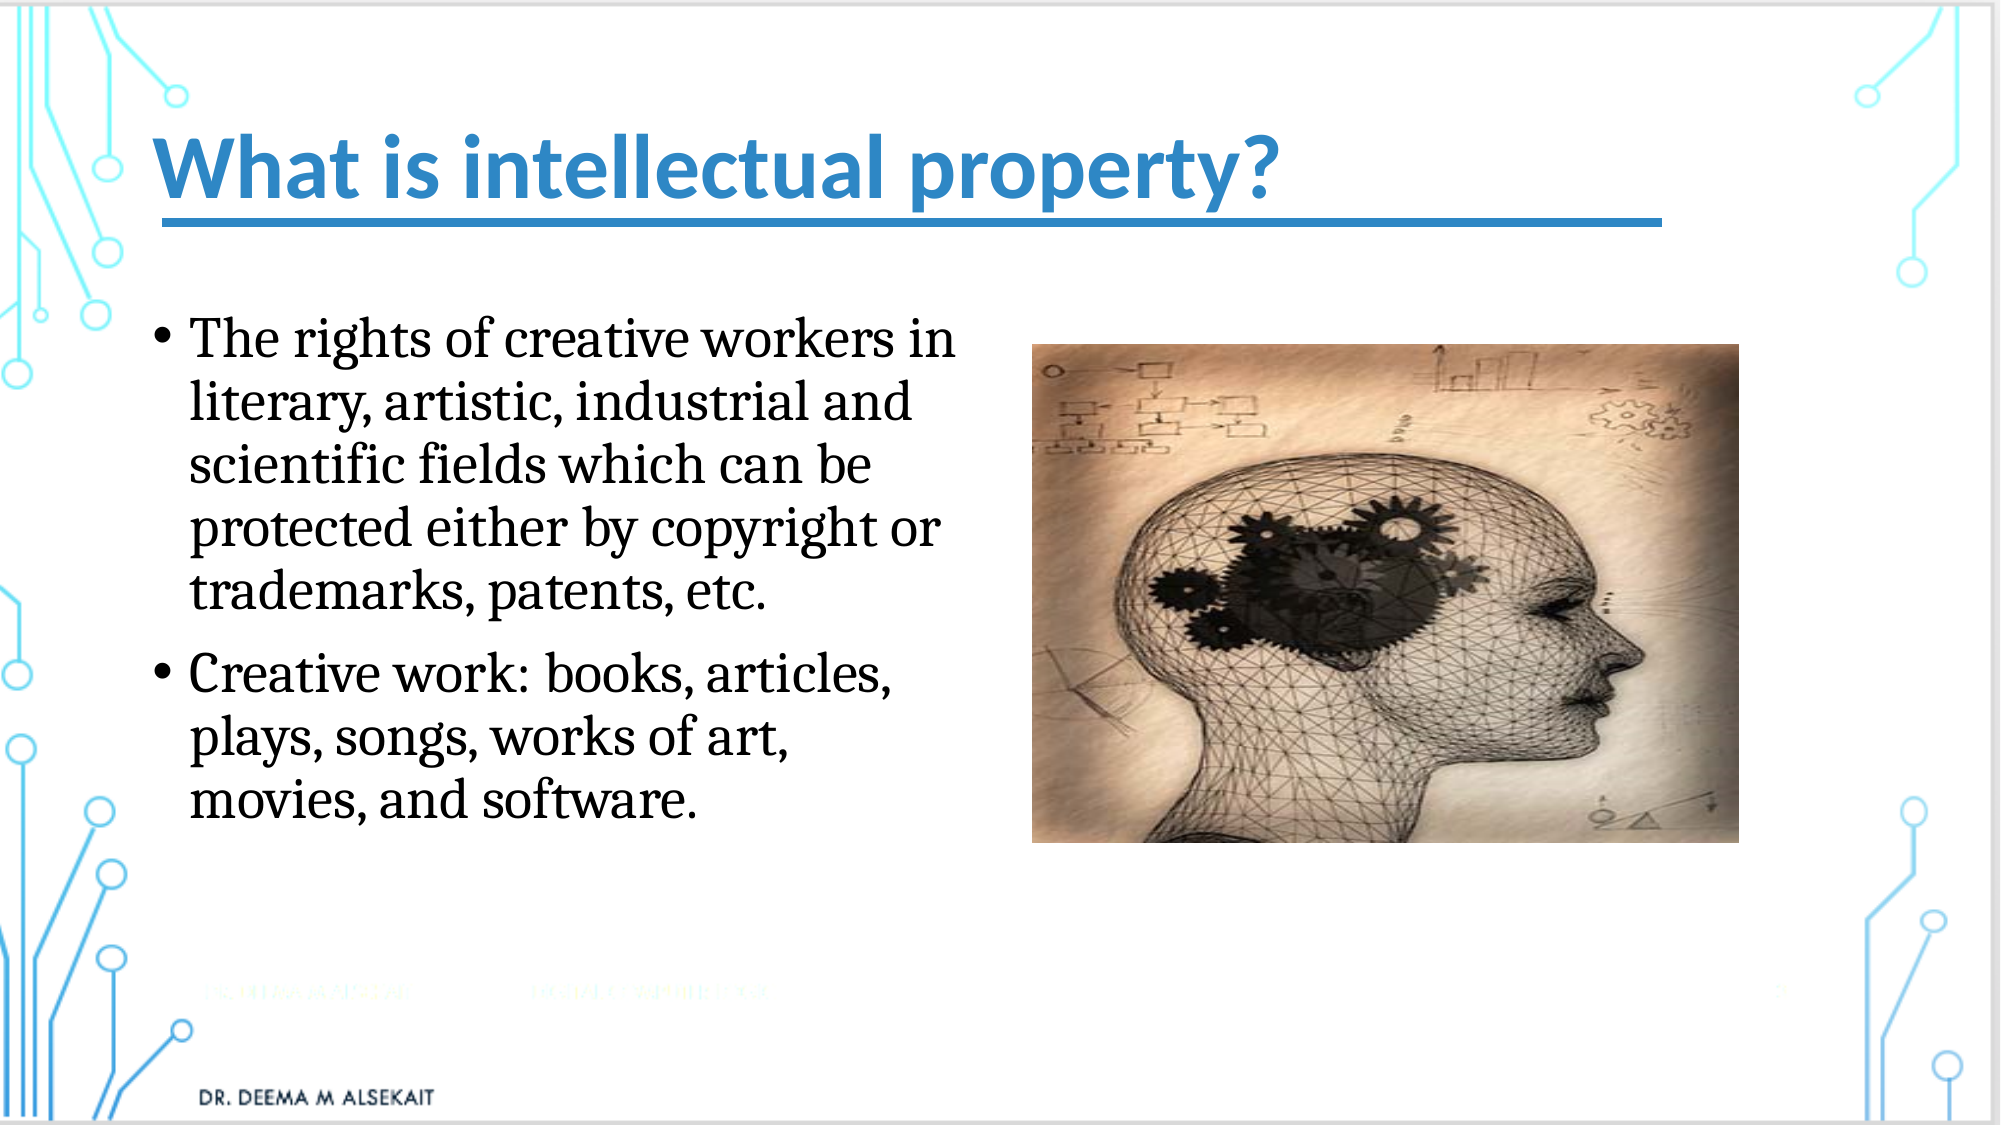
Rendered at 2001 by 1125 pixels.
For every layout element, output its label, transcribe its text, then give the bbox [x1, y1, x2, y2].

list The rights of creative workers in literary, artistic, industrial and scientific fields which can be protected either by copyright or trademarks, patents, etc. Creative work: books, articles, plays, songs, works of art, movies, and software. [137, 299, 986, 1014]
title What is intellectual property? [137, 59, 1863, 278]
picture [0, 0, 2001, 1125]
